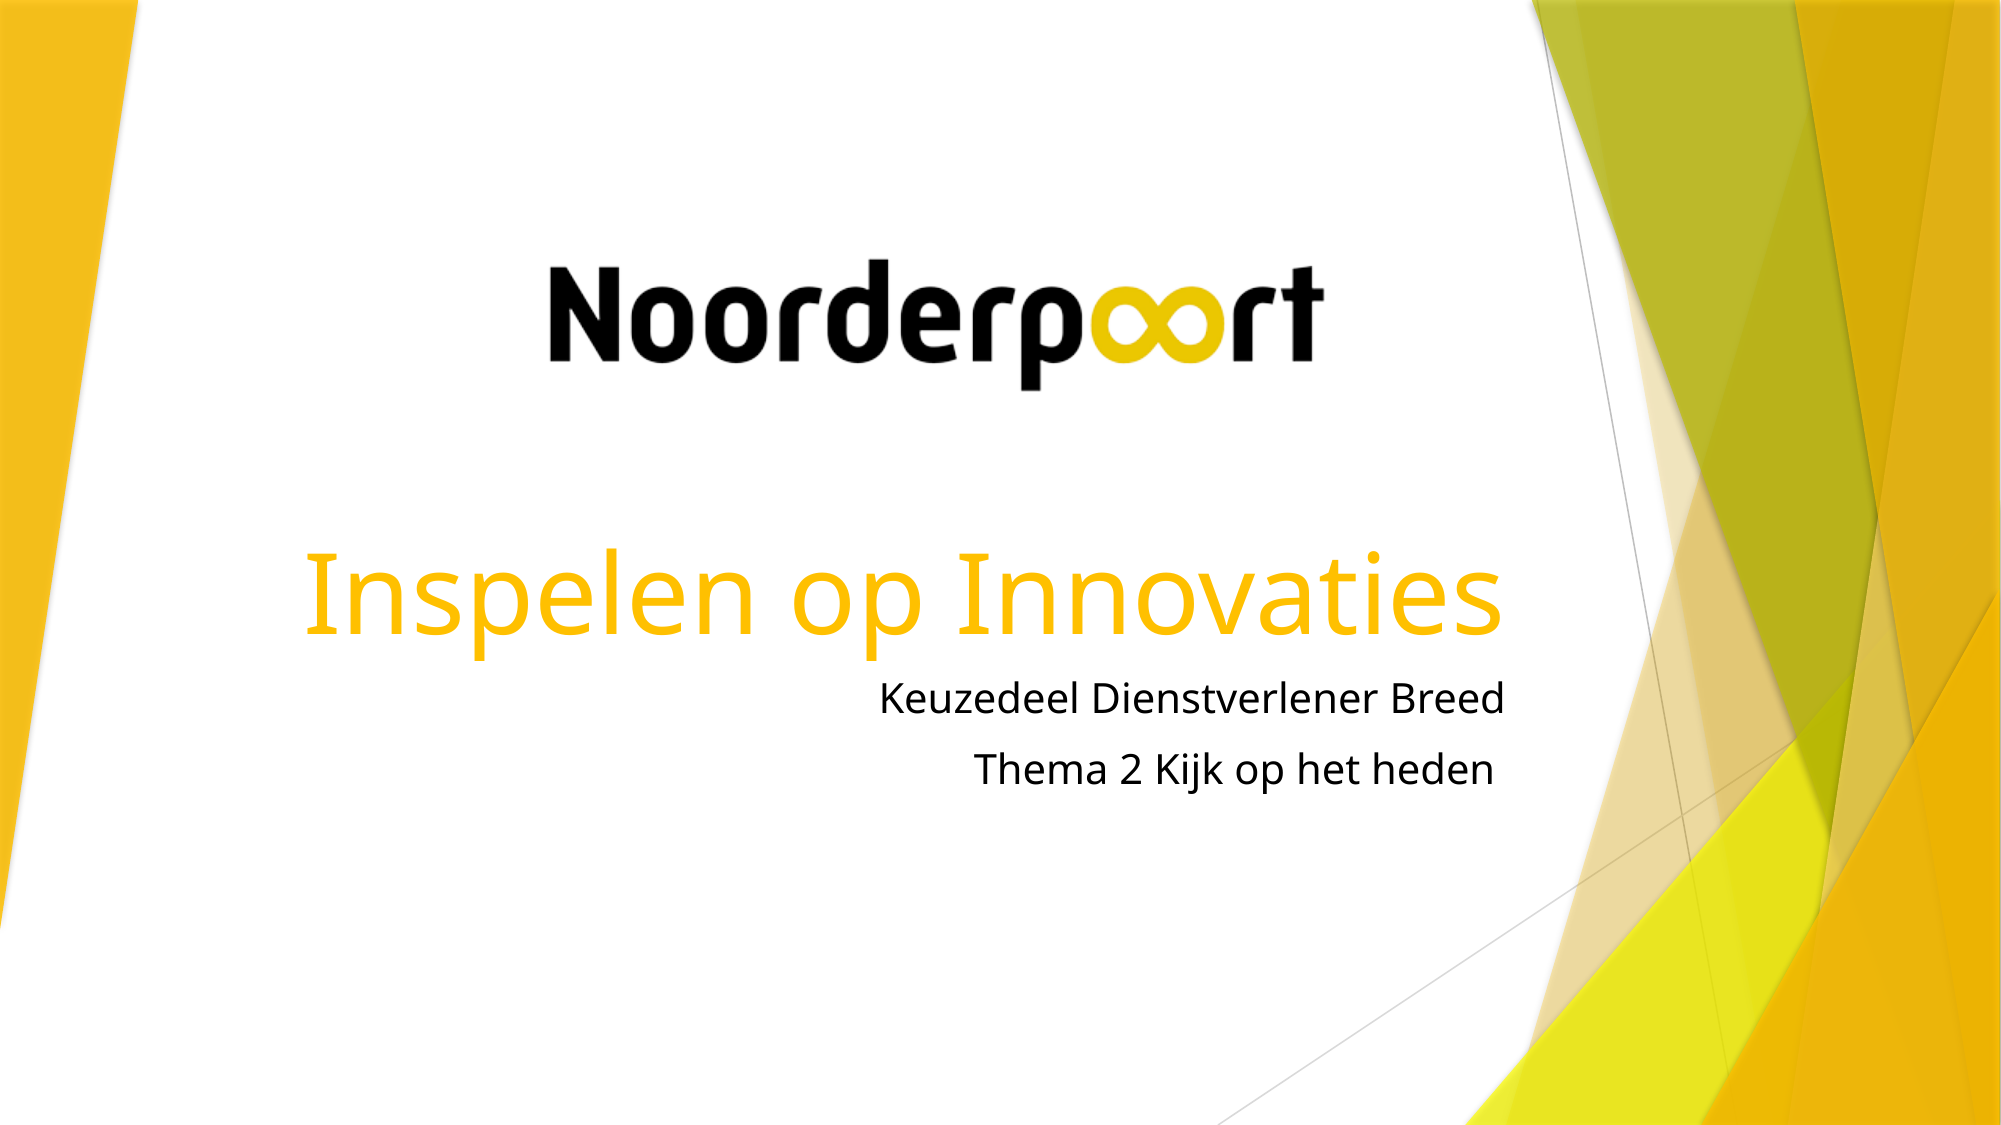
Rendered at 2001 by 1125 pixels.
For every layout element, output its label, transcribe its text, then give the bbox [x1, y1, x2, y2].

subtitle Keuzedeel Dienstverlener Breed Thema 2 Kijk op het heden [247, 664, 1522, 845]
picture [545, 254, 1329, 395]
title Inspelen op Innovaties [247, 394, 1522, 664]
